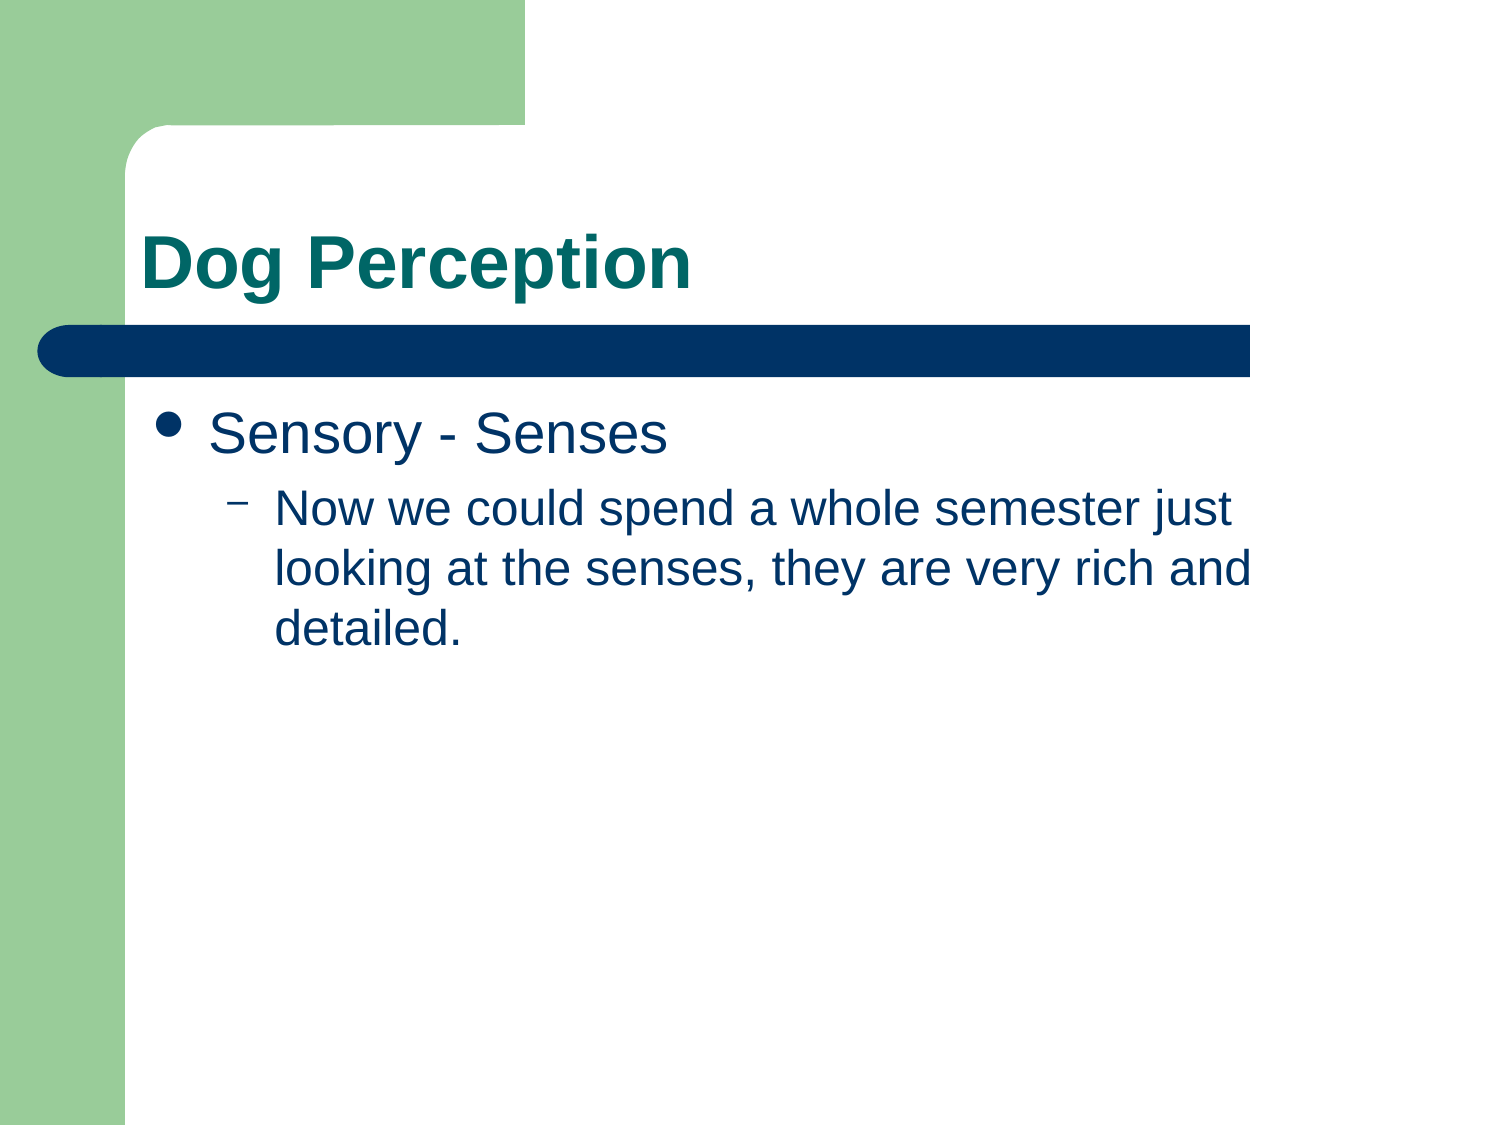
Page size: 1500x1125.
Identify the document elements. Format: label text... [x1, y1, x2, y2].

list Sensory - Senses Now we could spend a whole semester just looking at the senses, they are very rich and detailed. [137, 387, 1400, 999]
title Dog Perception [124, 124, 1426, 313]
